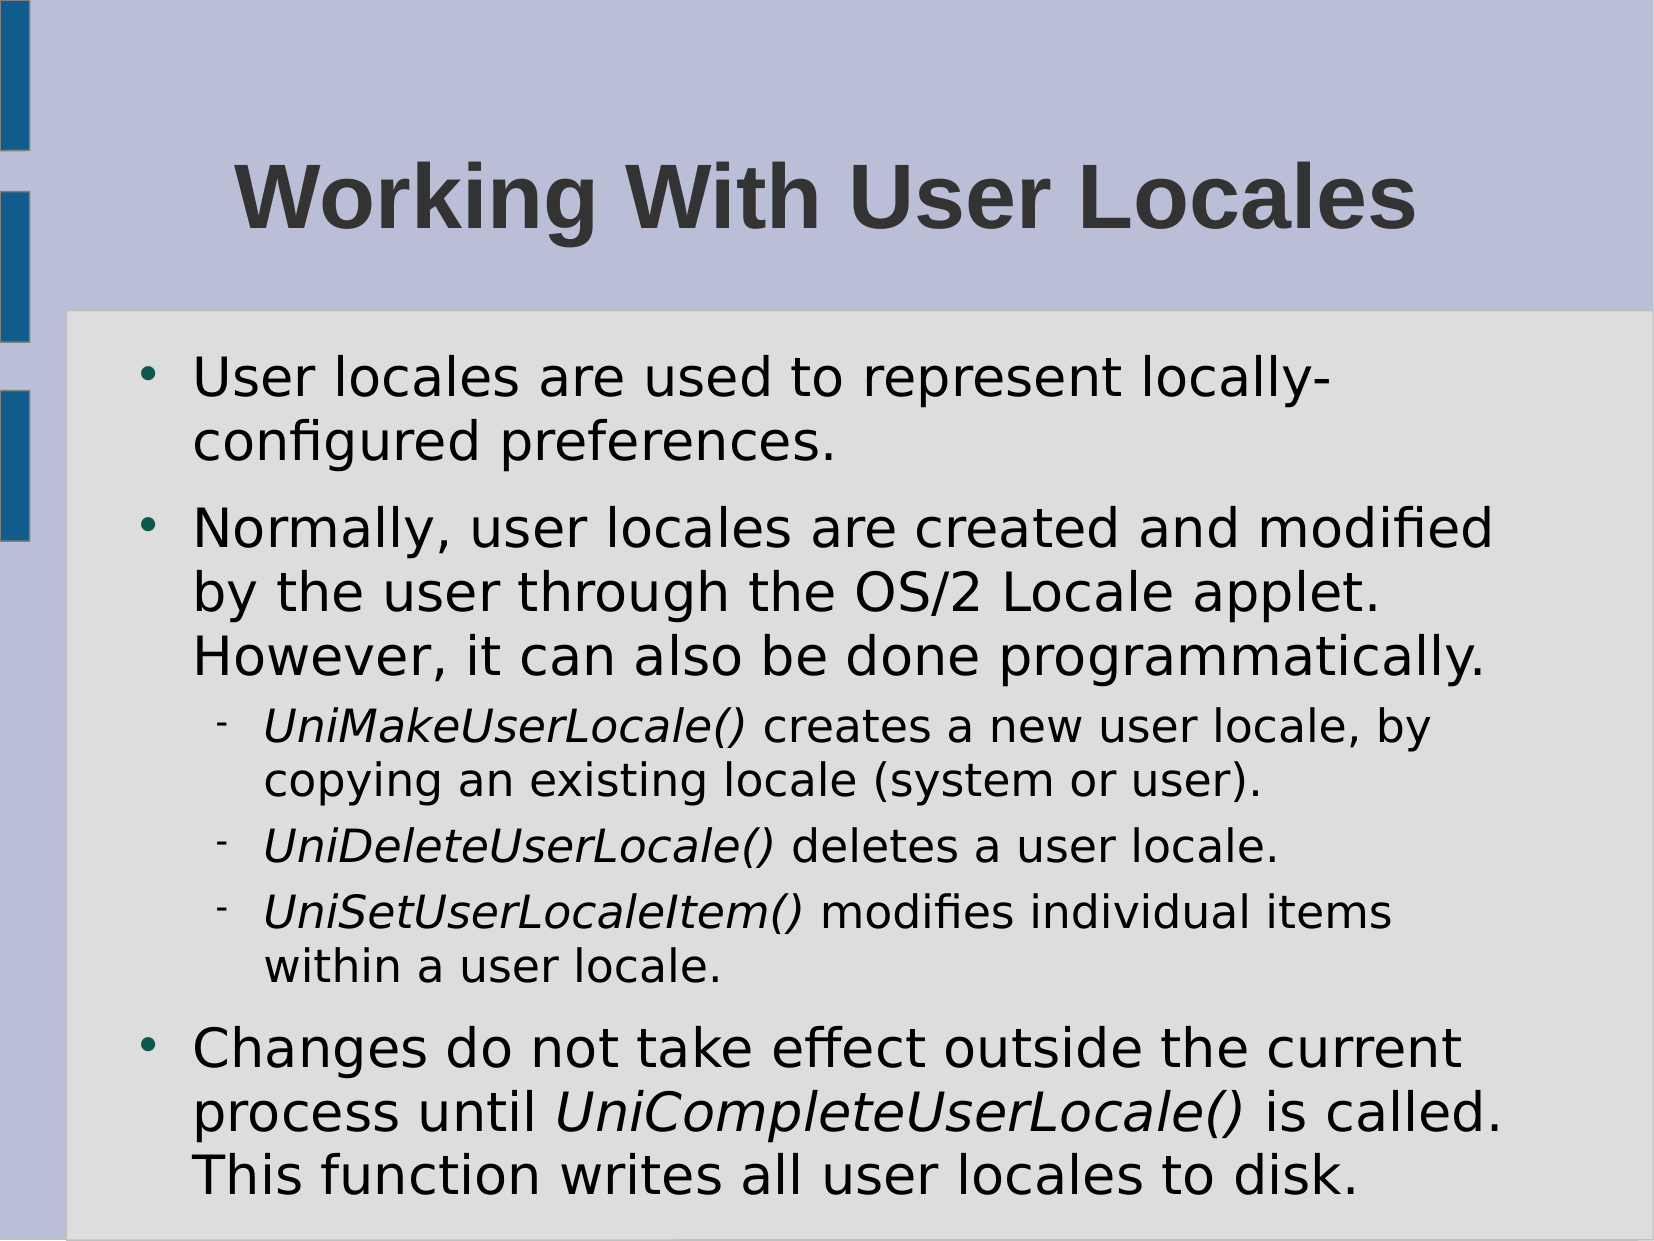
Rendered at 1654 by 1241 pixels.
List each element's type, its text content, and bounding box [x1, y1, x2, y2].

list User locales are used to represent locally-configured preferences. Normally, user locales are created and modified by the user through the OS/2 Locale applet. However, it can also be done programmatically. UniMakeUserLocale() creates a new user locale, by copying an existing locale (system or user). UniDeleteUserLocale() deletes a user locale. UniSetUserLocaleItem() modifies individual items within a user locale. Changes do not take effect outside the current process until UniCompleteUserLocale() is called. This function writes all user locales to disk. [121, 344, 1534, 1198]
title Working With User Locales [121, 91, 1534, 299]
